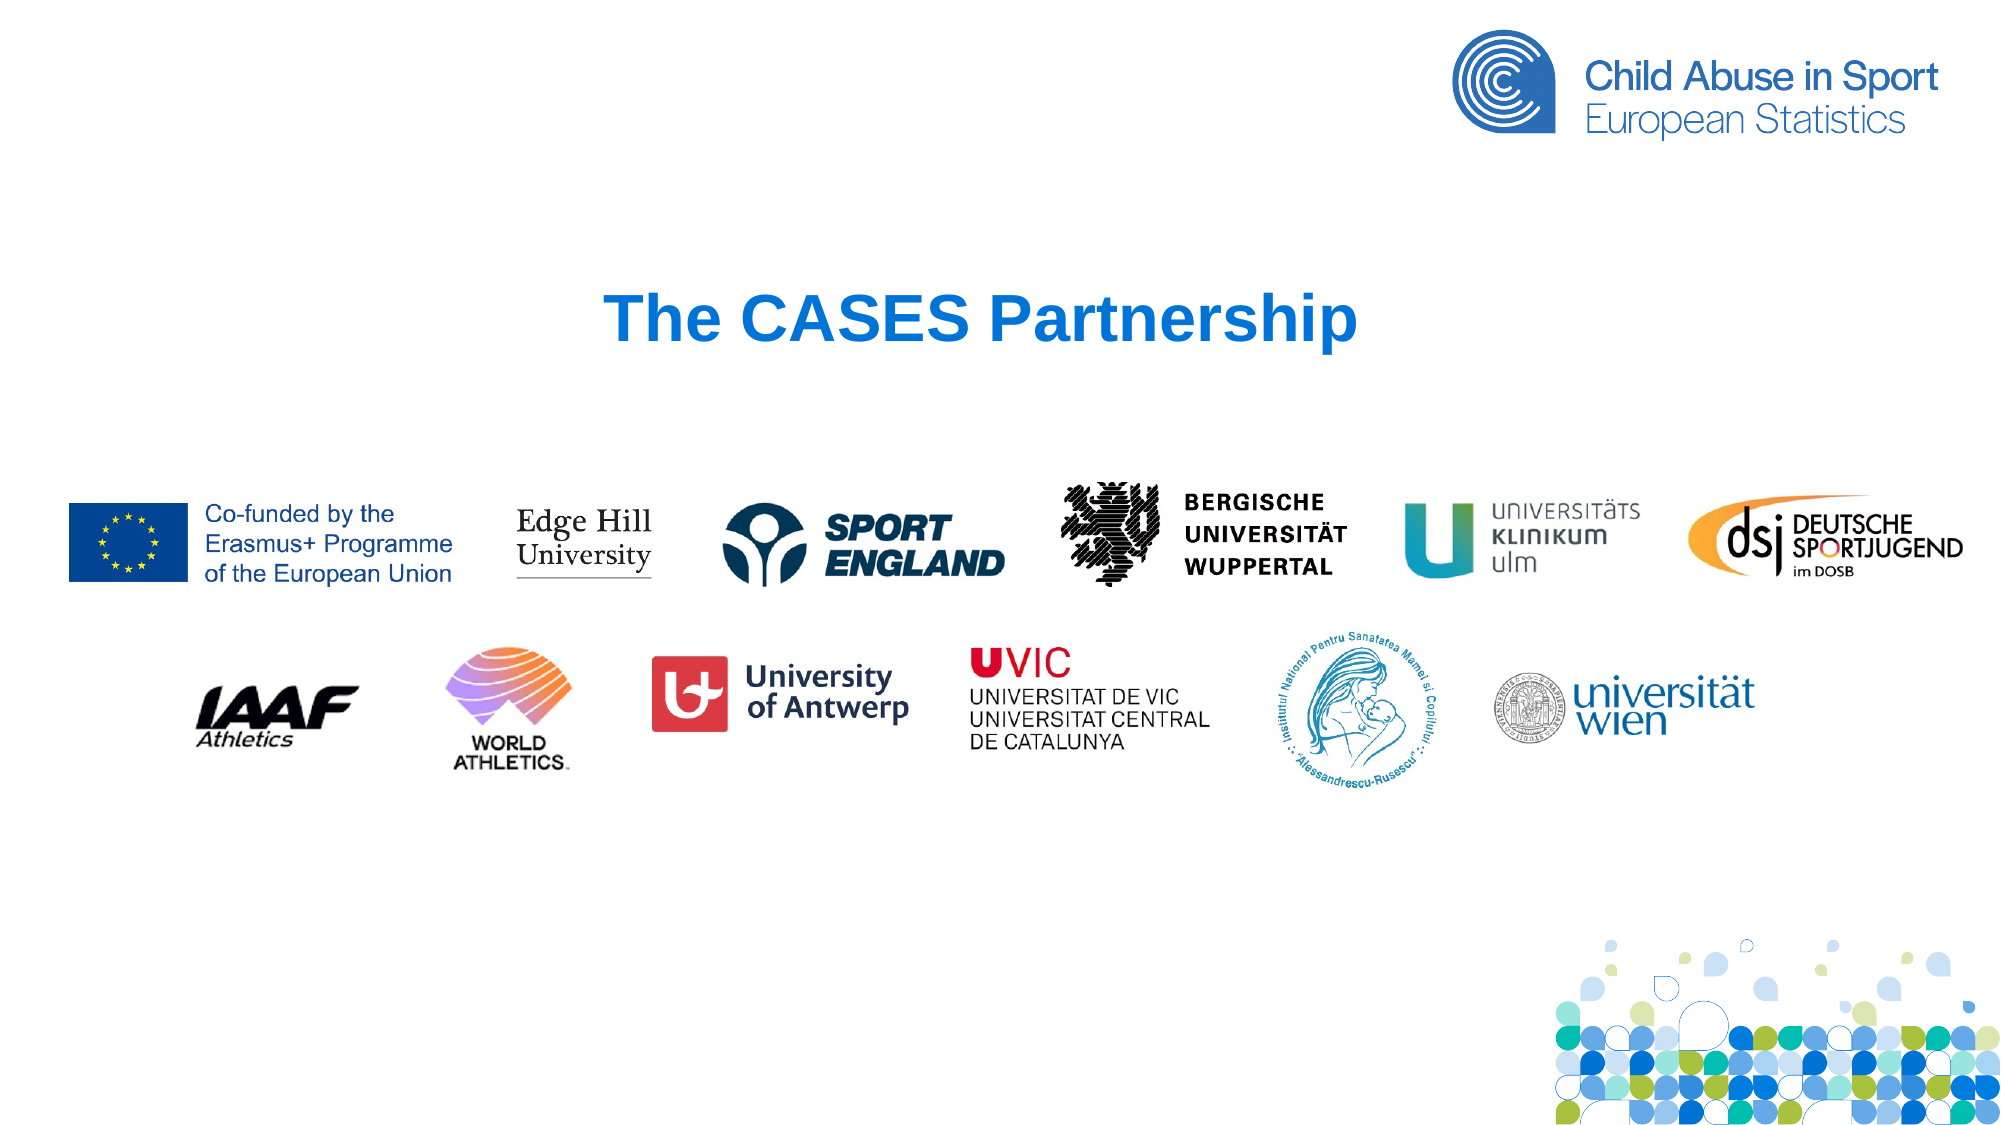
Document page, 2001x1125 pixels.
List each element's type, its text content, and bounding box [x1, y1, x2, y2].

picture [69, 471, 1975, 804]
picture [1391, 0, 2000, 194]
text_box The CASES Partnership [492, 267, 1471, 363]
picture [1555, 939, 2000, 1125]
